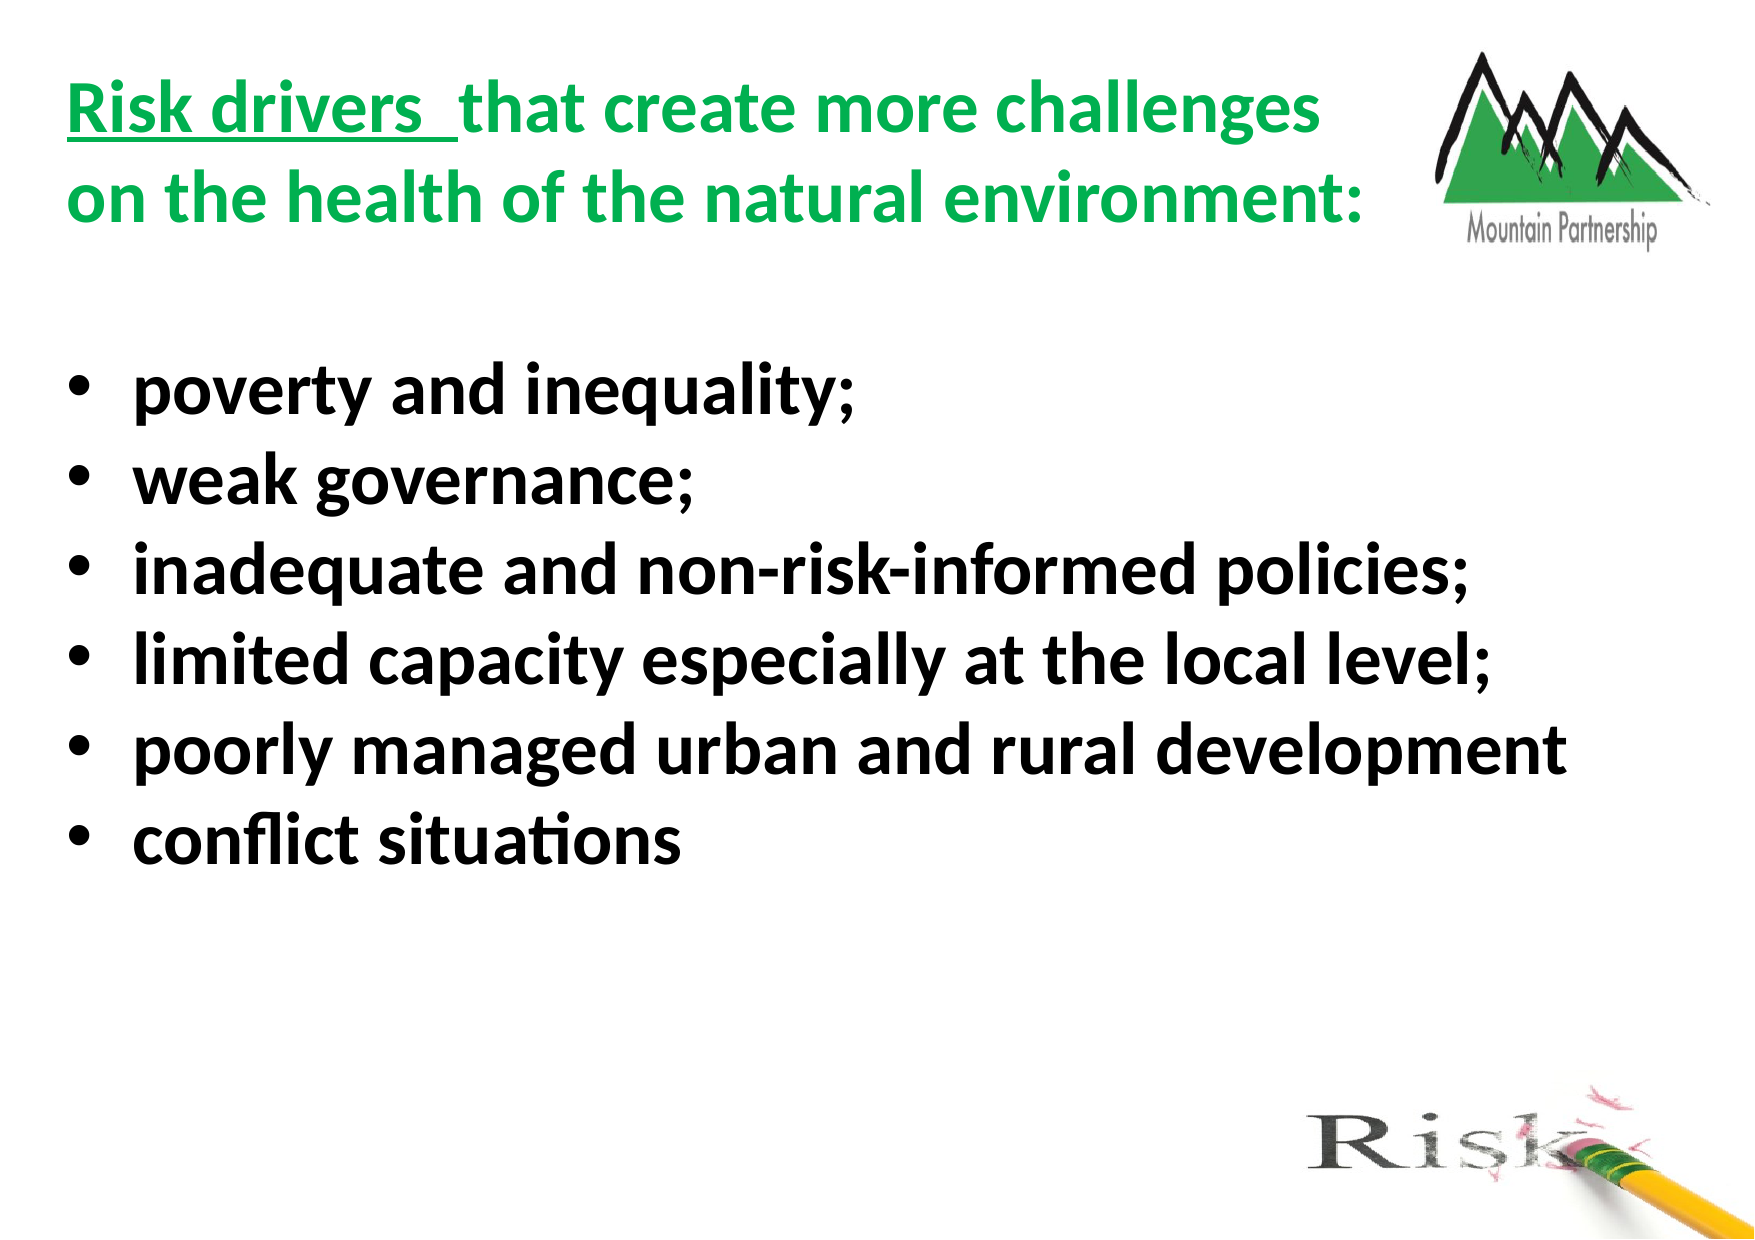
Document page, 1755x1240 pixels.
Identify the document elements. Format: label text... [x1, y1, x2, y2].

picture [1238, 1070, 1755, 1240]
picture [1426, 39, 1718, 264]
text_box poverty and inequality; weak governance; inadequate and non-risk-informed policies; limited capacity especially at the local level; poorly managed urban and rural development conflict situations [52, 332, 1717, 887]
text_box Risk drivers that create more challenges on the health of the natural environment: [52, 49, 1421, 245]
